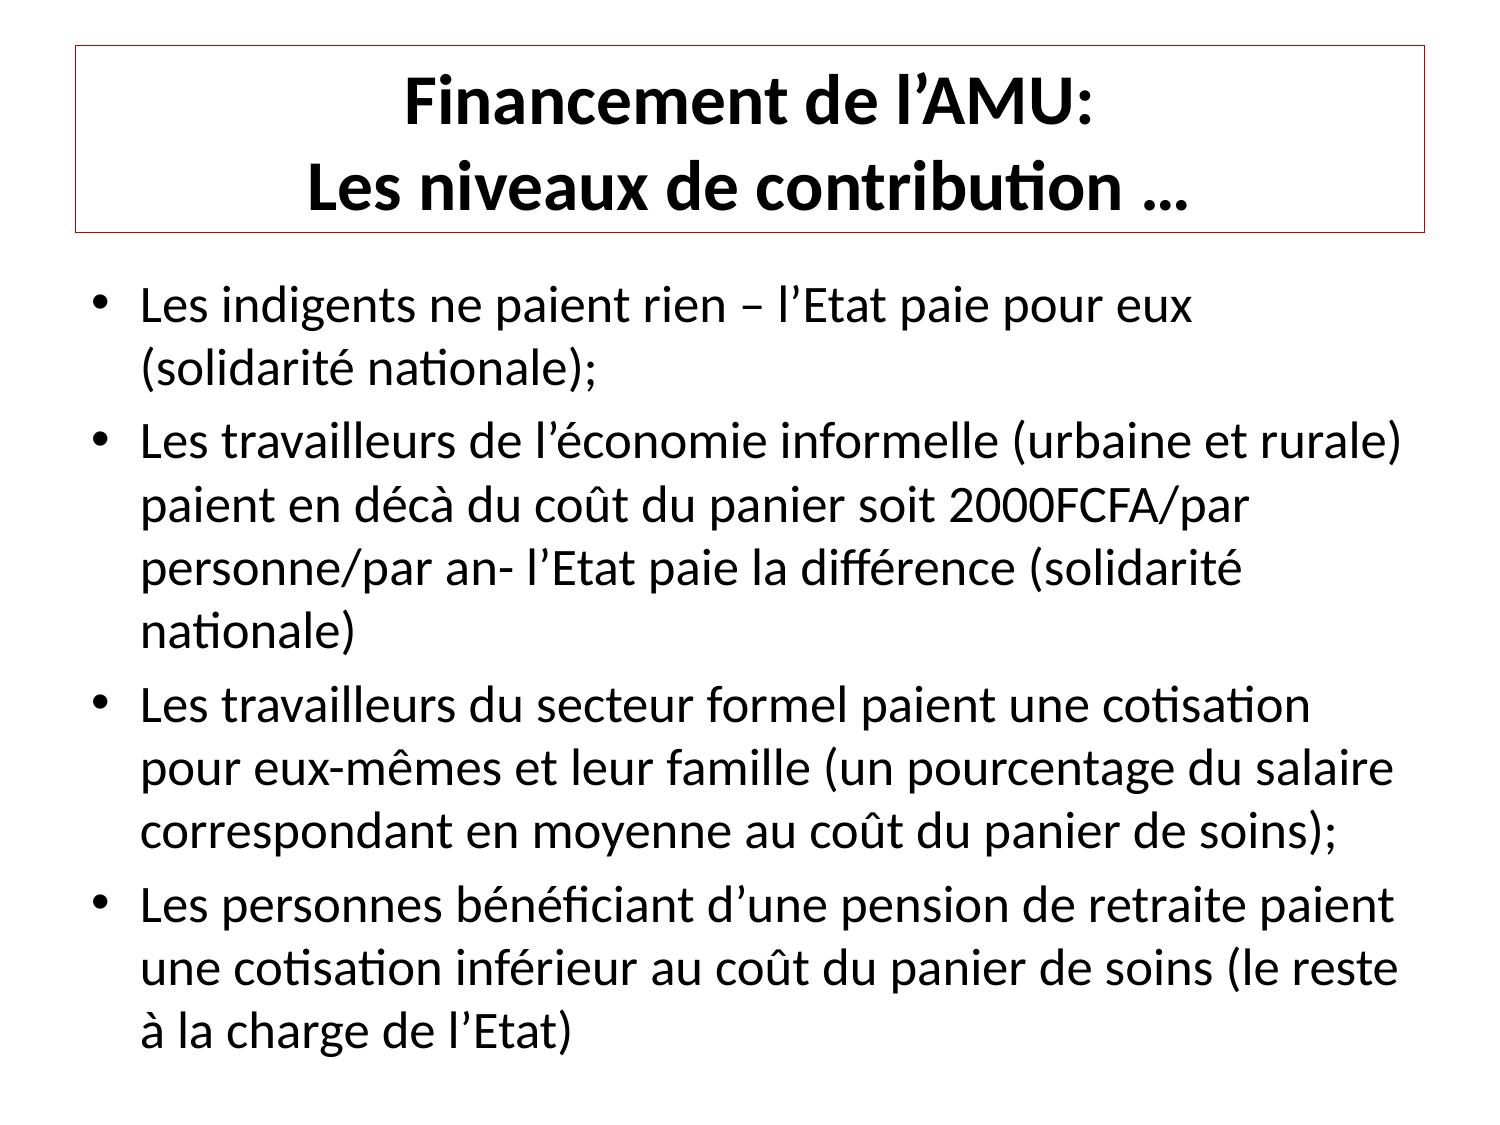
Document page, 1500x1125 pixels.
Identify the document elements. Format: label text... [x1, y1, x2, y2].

title Financement de l’AMU: Les niveaux de contribution … [75, 45, 1425, 233]
list Les indigents ne paient rien – l’Etat paie pour eux (solidarité nationale); Les travailleurs de l’économie informelle (urbaine et rurale) paient en décà du coût du panier soit 2000FCFA/par personne/par an- l’Etat paie la différence (solidarité nationale) Les travailleurs du secteur formel paient une cotisation pour eux-mêmes et leur famille (un pourcentage du salaire correspondant en moyenne au coût du panier de soins); Les personnes bénéficiant d’une pension de retraite paient une cotisation inférieur au coût du panier de soins (le reste à la charge de l’Etat) [76, 261, 1427, 1125]
